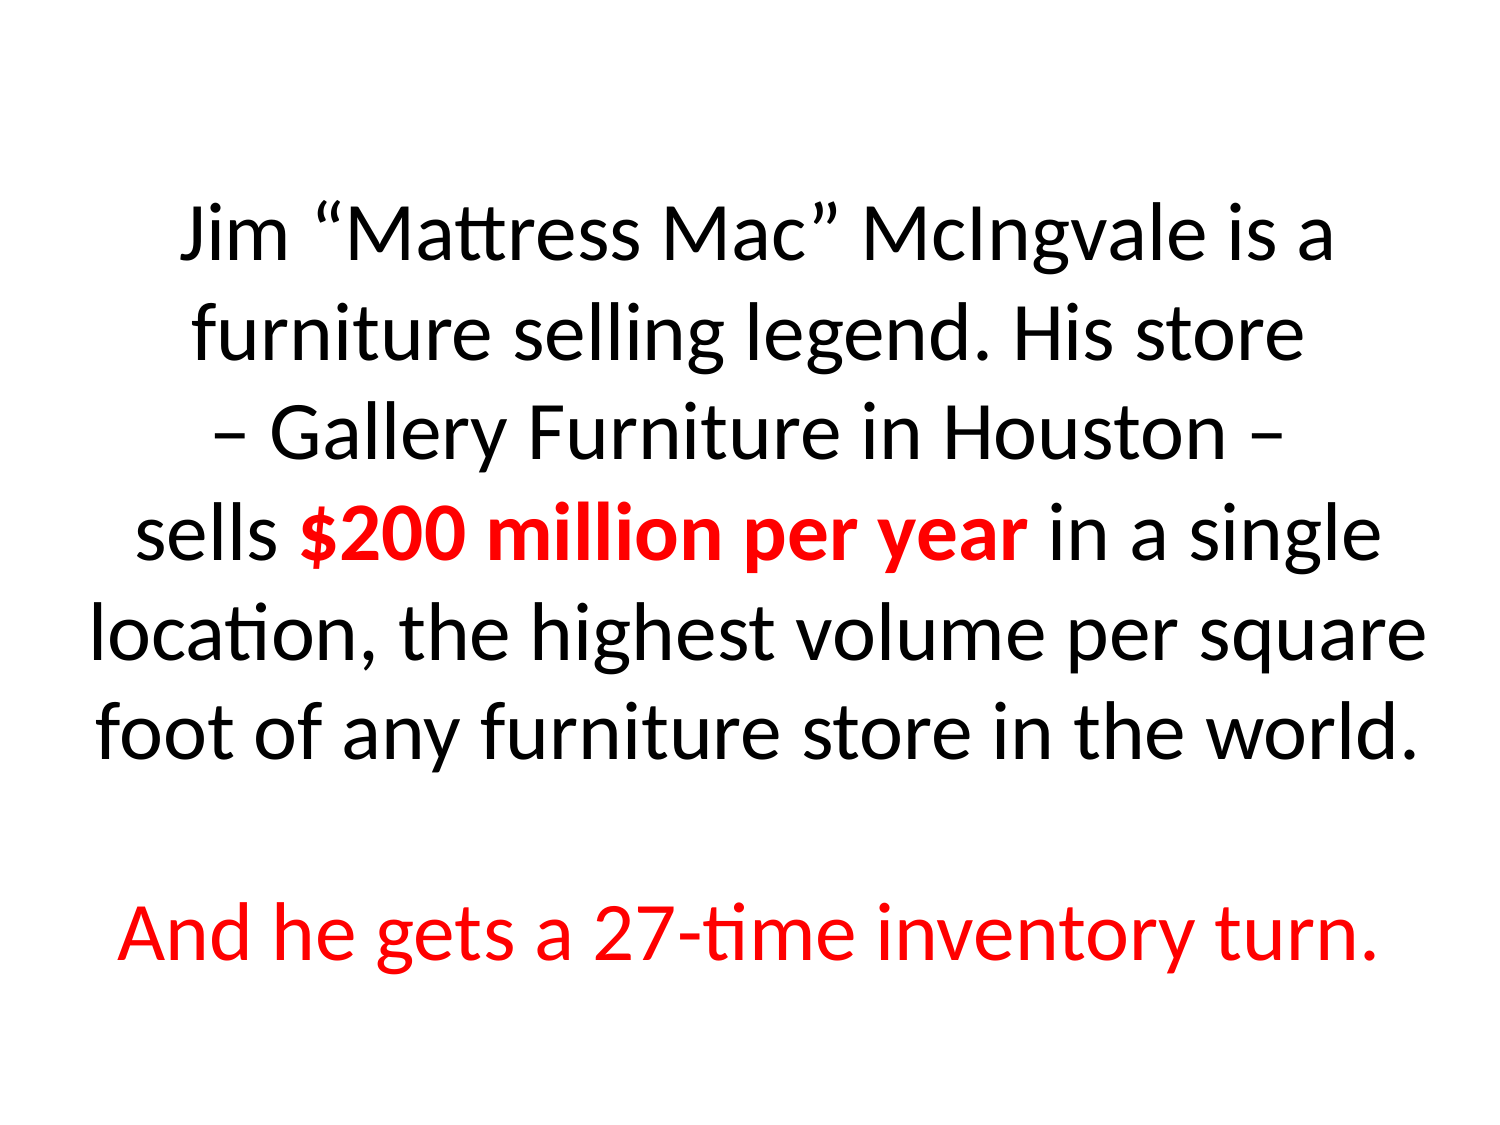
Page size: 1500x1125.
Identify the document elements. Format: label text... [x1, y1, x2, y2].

text_box Jim “Mattress Mac” McIngvale is a furniture selling legend. His store – Gallery Furniture in Houston – sells $200 million per year in a single location, the highest volume per square foot of any furniture store in the world. And he gets a 27-time inventory turn. [56, 169, 1461, 984]
